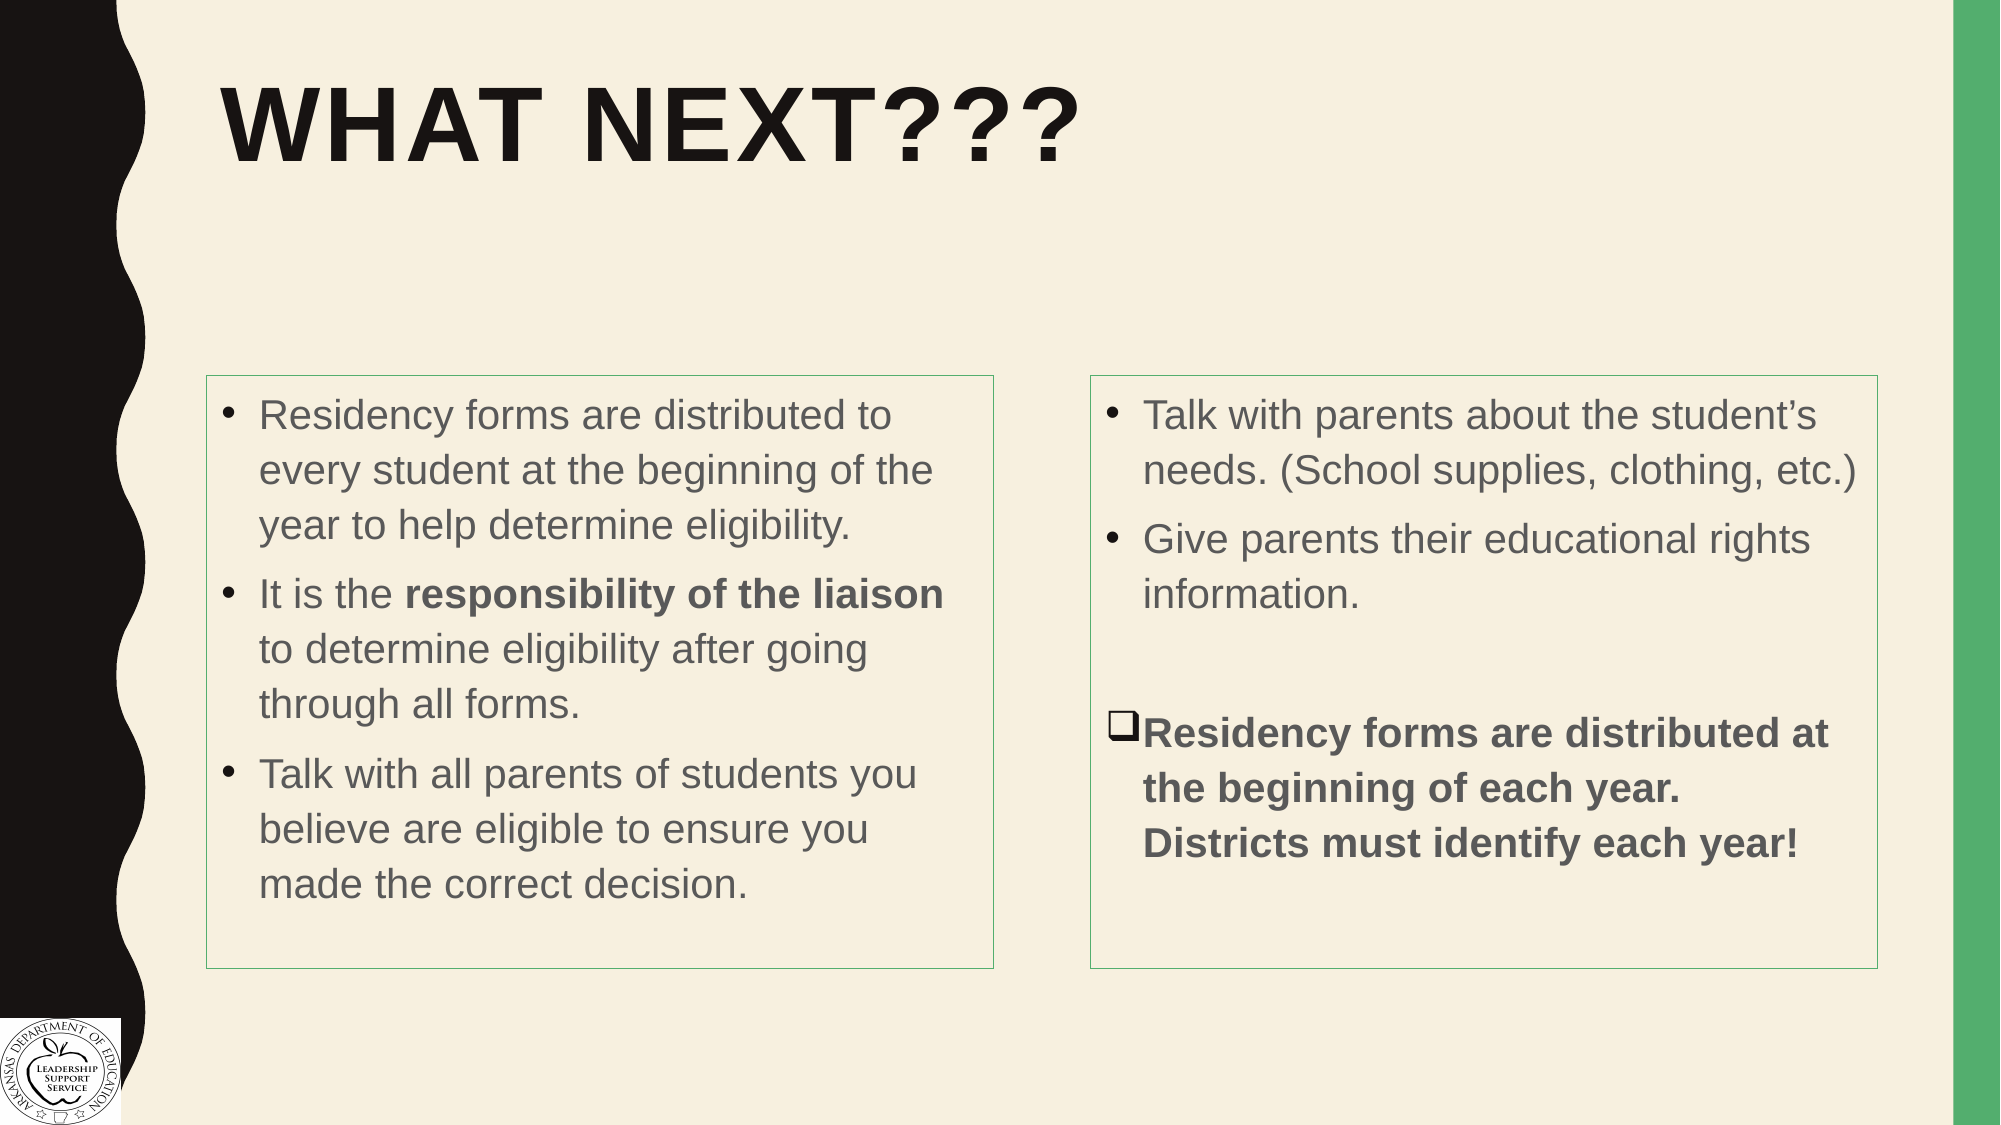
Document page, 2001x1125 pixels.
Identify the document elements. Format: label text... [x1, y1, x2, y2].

list Residency forms are distributed to every student at the beginning of the year to help determine eligibility. It is the responsibility of the liaison to determine eligibility after going through all forms. Talk with all parents of students you believe are eligible to ensure you made the correct decision. [206, 375, 994, 969]
list Talk with parents about the student’s needs. (School supplies, clothing, etc.) Give parents their educational rights information. Residency forms are distributed at the beginning of each year. Districts must identify each year! [1090, 375, 1878, 969]
title What next??? [205, 62, 1875, 308]
picture [0, 1018, 121, 1125]
